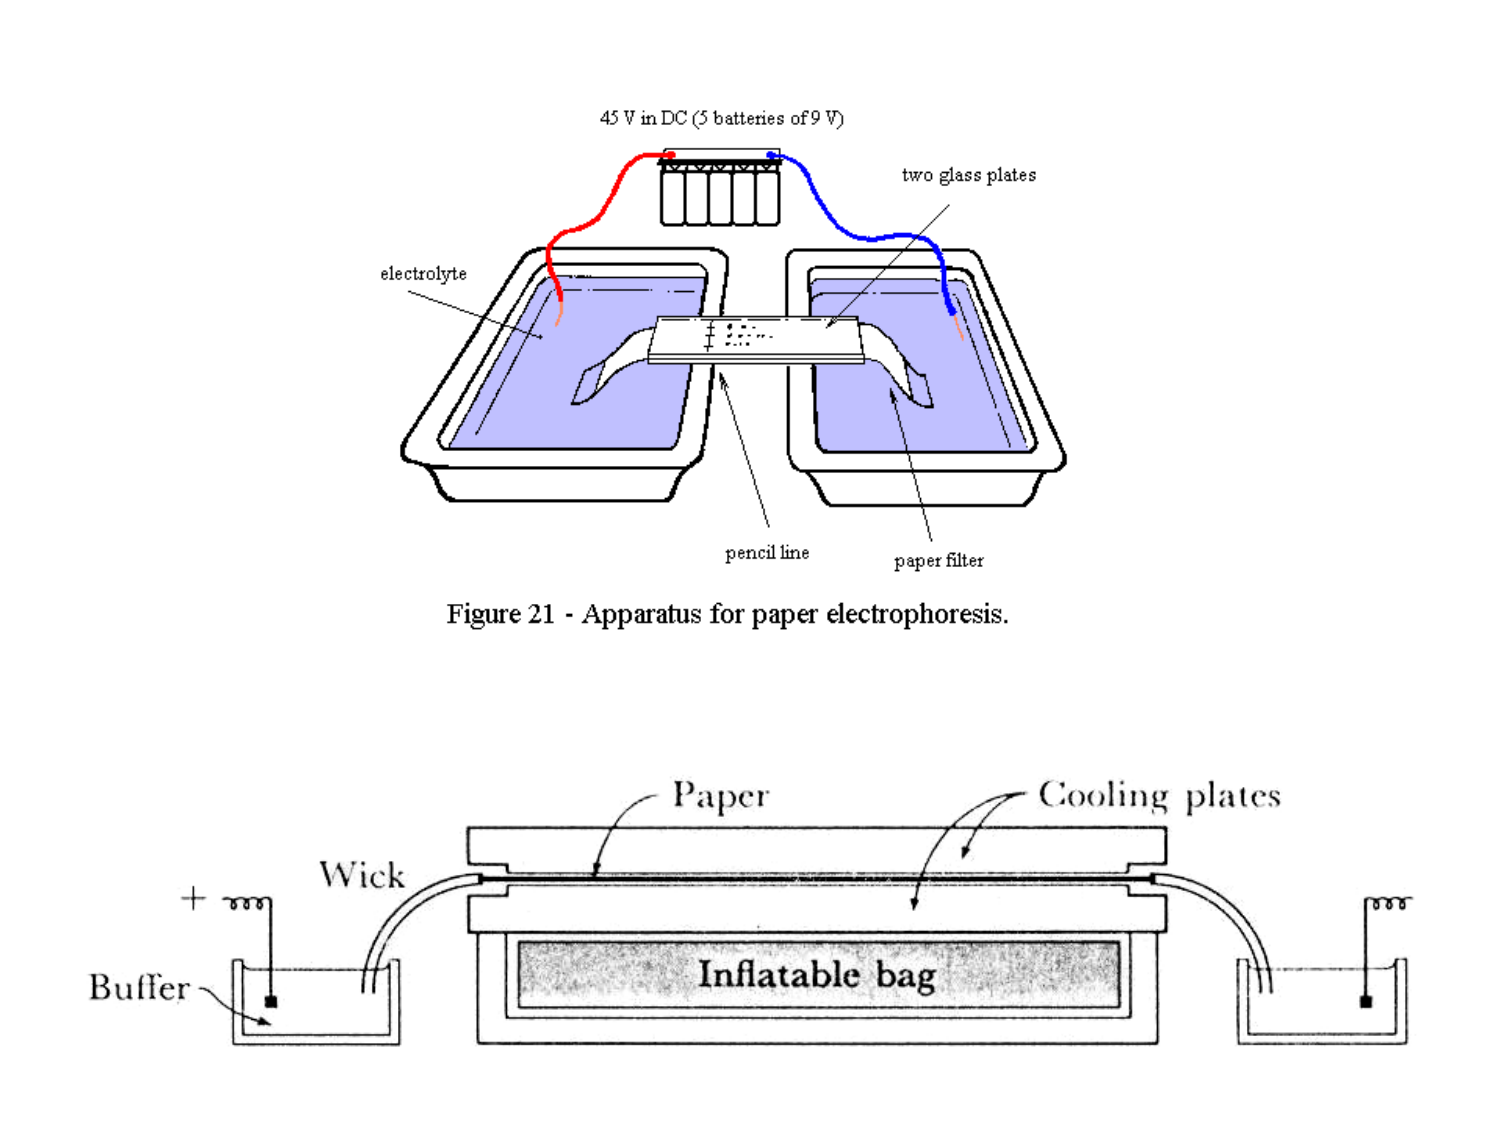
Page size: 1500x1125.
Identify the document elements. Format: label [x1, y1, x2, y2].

list [70, 749, 1421, 1073]
picture [363, 81, 1089, 661]
